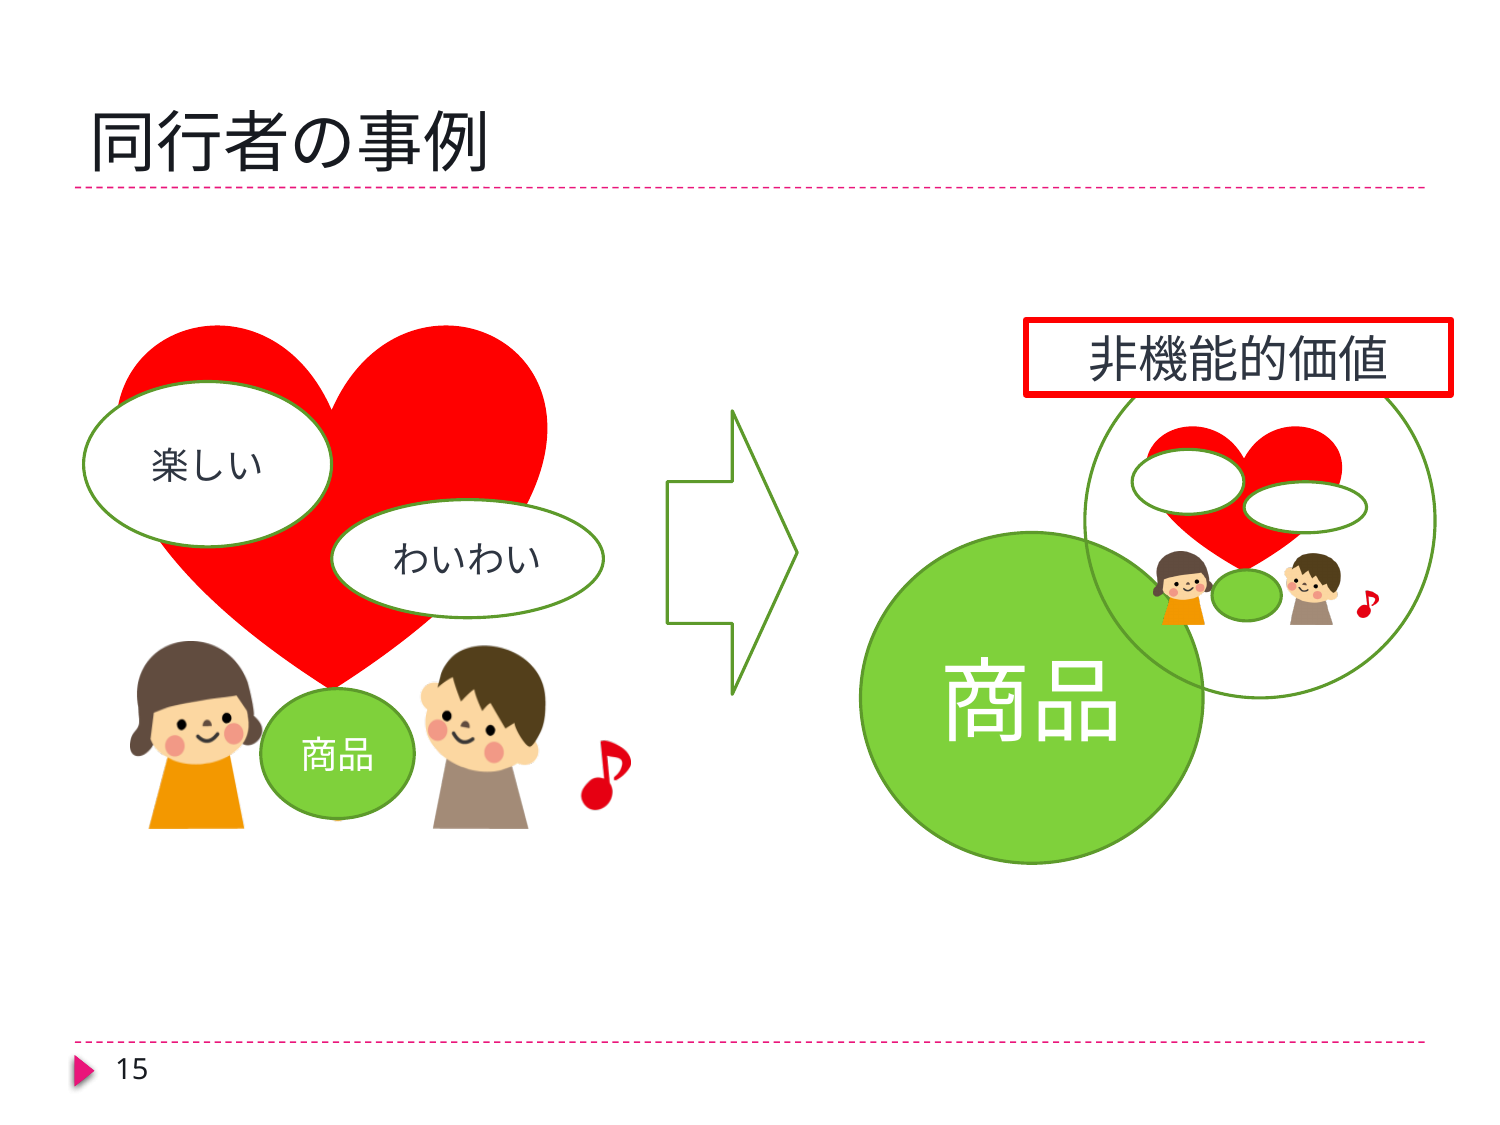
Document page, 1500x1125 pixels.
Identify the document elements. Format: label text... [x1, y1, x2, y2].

text_box [665, 409, 799, 696]
slide_number 15 [100, 1042, 426, 1103]
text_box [83, 322, 631, 829]
title 同行者の事例 [75, 37, 1425, 188]
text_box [860, 319, 1452, 864]
